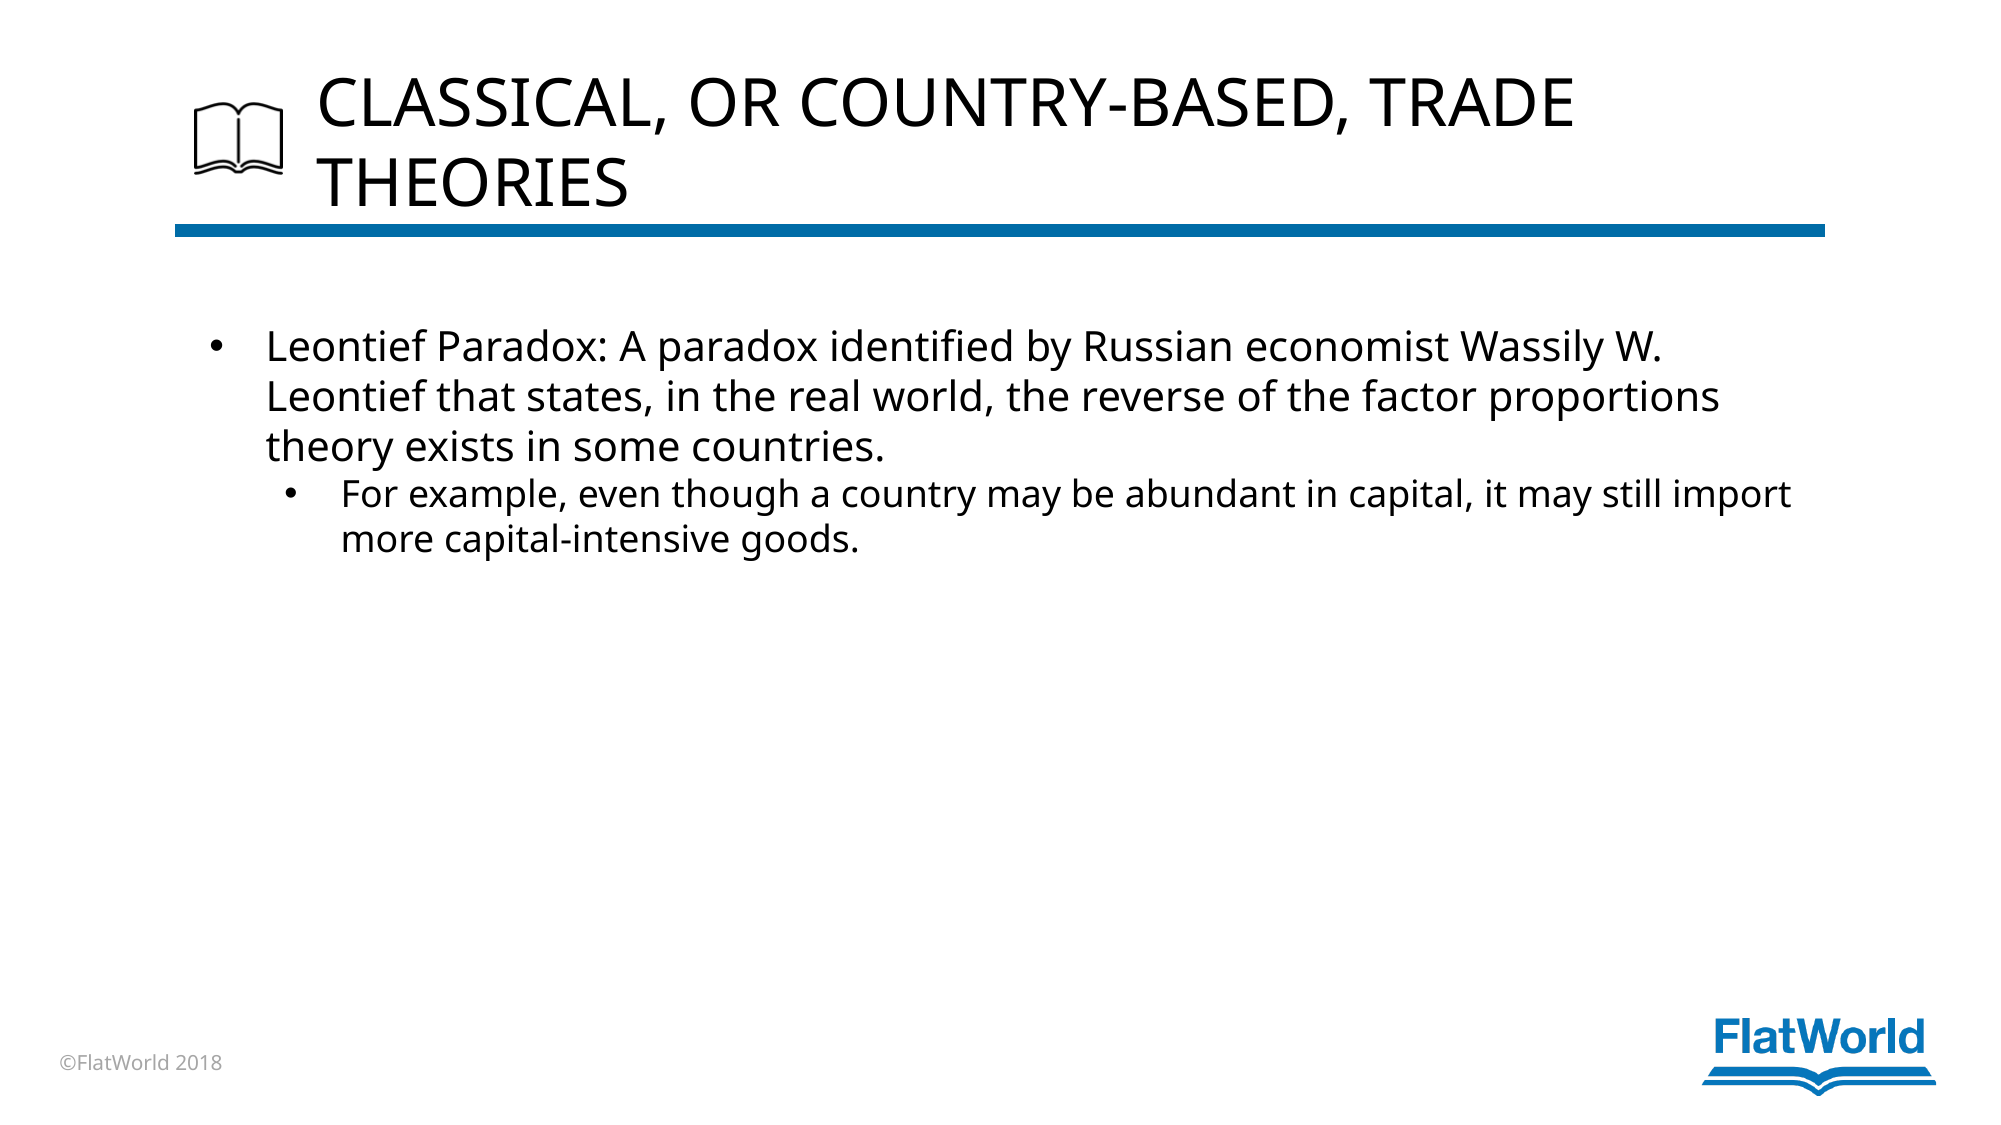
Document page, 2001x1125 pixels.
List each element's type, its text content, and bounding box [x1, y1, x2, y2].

subtitle Leontief Paradox: A paradox identified by Russian economist Wassily W. Leontief that states, in the real world, the reverse of the factor proportions theory exists in some countries. For example, even though a country may be abundant in capital, it may still import more capital-intensive goods. [194, 312, 1825, 673]
picture [194, 94, 283, 183]
title CLASSICAL, OR COUNTRY-BASED, TRADE THEORIES [301, 52, 1839, 189]
